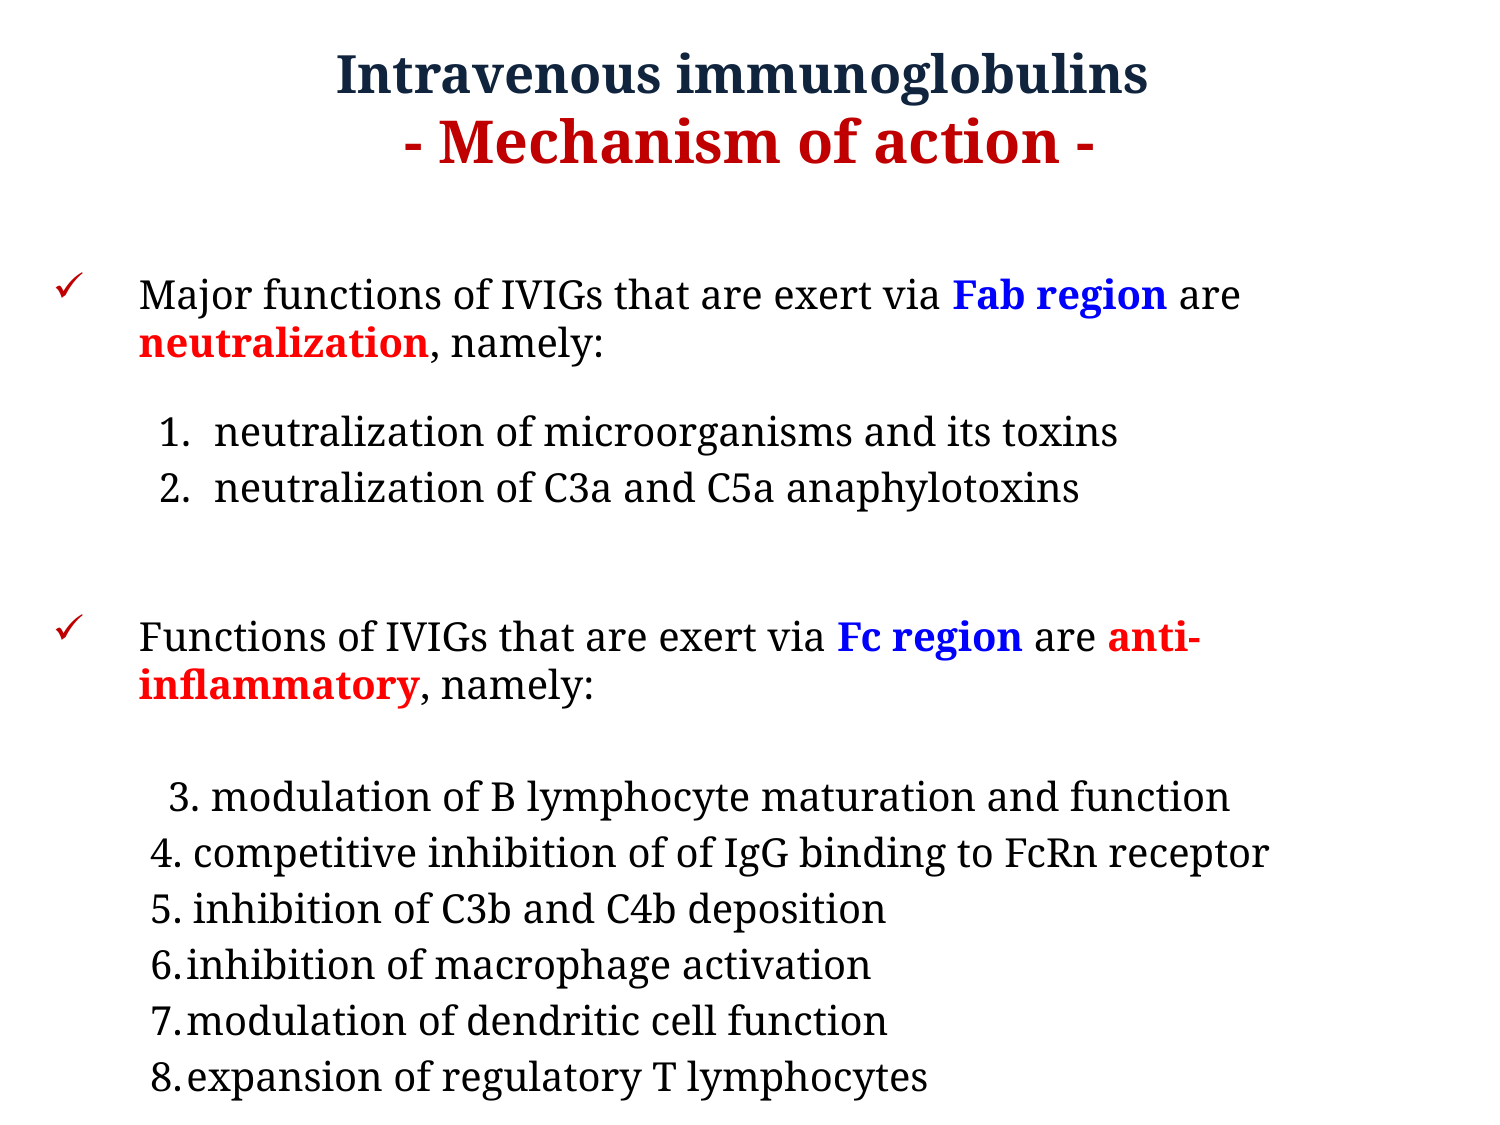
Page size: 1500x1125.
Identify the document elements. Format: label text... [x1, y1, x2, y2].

list Major functions of IVIGs that are exert via Fab region are neutralization, namely: neutralization of microorganisms and its toxins neutralization of С3а and C5a anaphylotoxins Functions of IVIGs that are exert via Fc region are anti-inflammatory, namely: 3. modulation of B lymphocyte maturation and function 4. competitive inhibition of of IgG binding to FcRn receptor 5. inhibition of C3b and C4b deposition inhibition of macrophage activation modulation of dendritic cell function expansion of regulatory T lymphocytes [37, 262, 1463, 1113]
text_box Intravenous immunoglobulins - Mechanism of action - [37, 33, 1463, 184]
